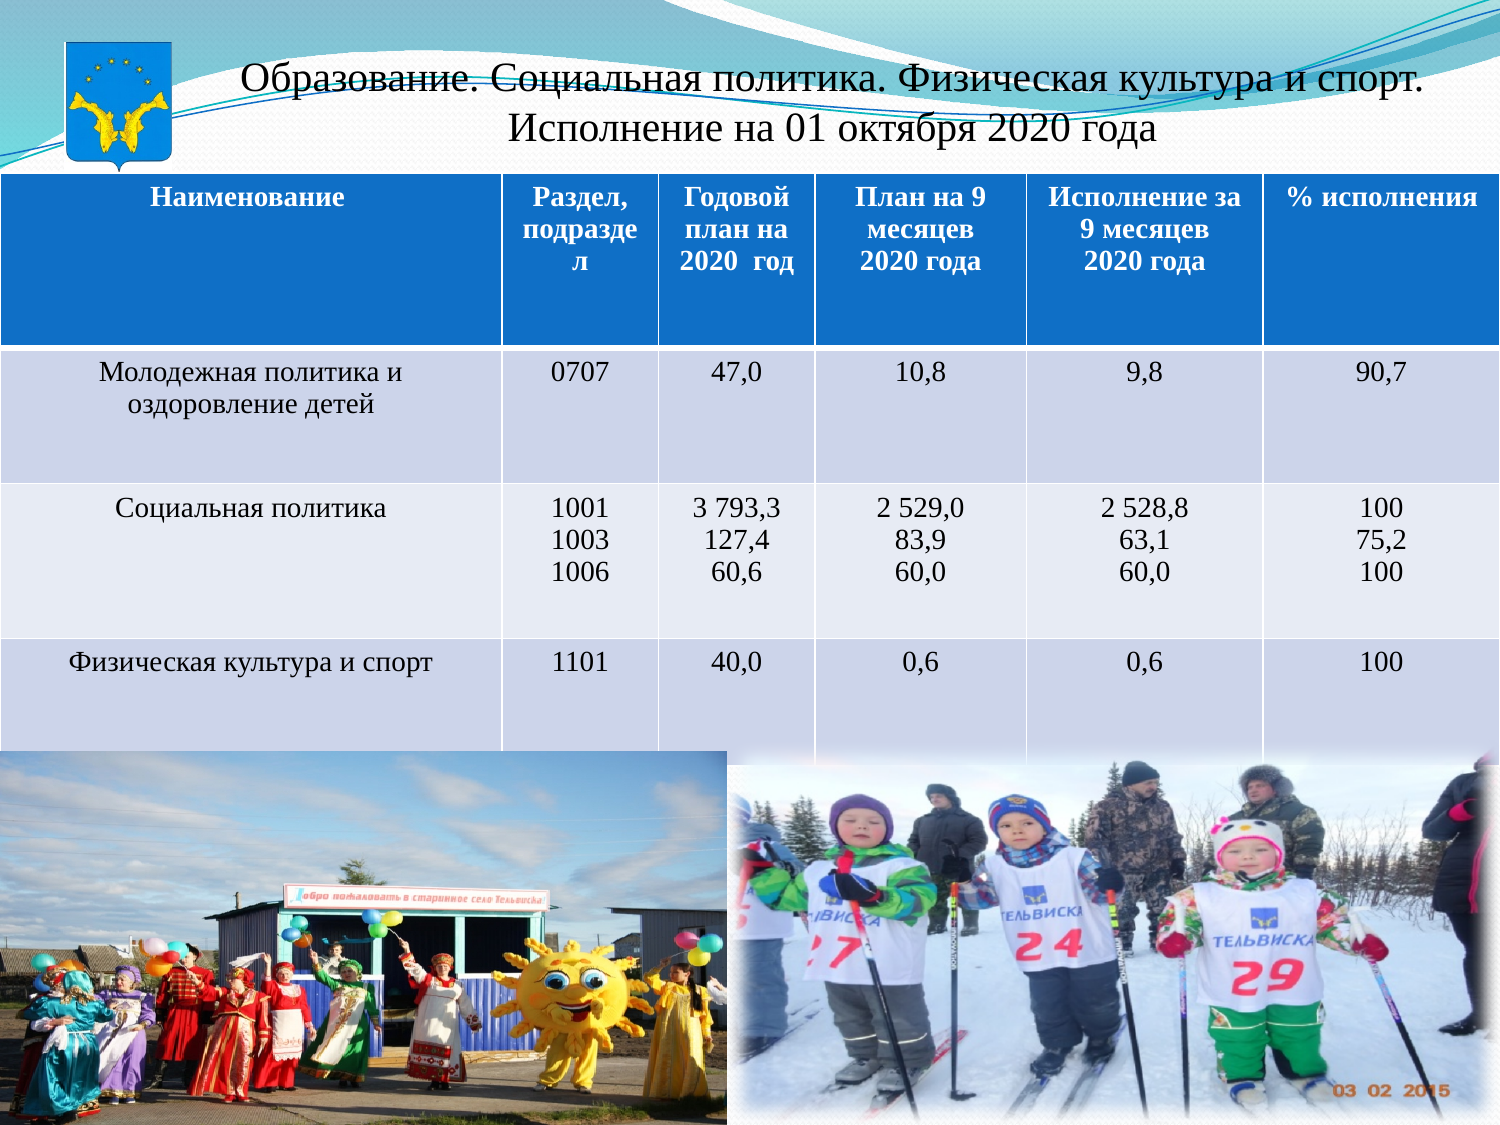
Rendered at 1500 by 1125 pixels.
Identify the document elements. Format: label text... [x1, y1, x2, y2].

table_cell 0,6 [1027, 639, 1262, 739]
table_cell 0707 [503, 351, 658, 483]
table_cell Социальная политика [1, 484, 501, 638]
table_header % исполнения [1264, 174, 1499, 345]
table_cell 100 75,2 100 [1264, 484, 1499, 638]
picture [64, 42, 172, 173]
table_cell 47,0 [659, 351, 814, 483]
text_box Образование. Социальная политика. Физическая культура и спорт. Исполнение на 01 октября 2020 года [194, 42, 1471, 158]
table_cell 1001 1003 1006 [503, 484, 658, 638]
table_header Годовой план на 2020 год [659, 174, 814, 345]
table_cell 0,6 [816, 639, 1026, 739]
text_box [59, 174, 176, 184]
table_cell Физическая культура и спорт [1, 639, 501, 751]
table_header Исполнение за 9 месяцев 2020 года [1027, 174, 1262, 345]
table_cell 40,0 [659, 639, 814, 751]
table_cell 100 [1264, 639, 1499, 739]
table_cell Молодежная политика и оздоровление детей [1, 351, 501, 483]
table_cell 1101 [503, 639, 658, 751]
table_header Раздел, подраздел [503, 174, 658, 345]
table_cell 9,8 [1027, 351, 1262, 483]
table_cell 10,8 [816, 351, 1026, 483]
table_cell 90,7 [1264, 351, 1499, 483]
table_cell 3 793,3 127,4 60,6 [659, 484, 814, 638]
table_cell 2 528,8 63,1 60,0 [1027, 484, 1262, 638]
table_header План на 9 месяцев 2020 года [816, 174, 1026, 345]
picture [0, 739, 1500, 1125]
table_header Наименование [1, 174, 501, 345]
table_cell 2 529,0 83,9 60,0 [816, 484, 1026, 638]
